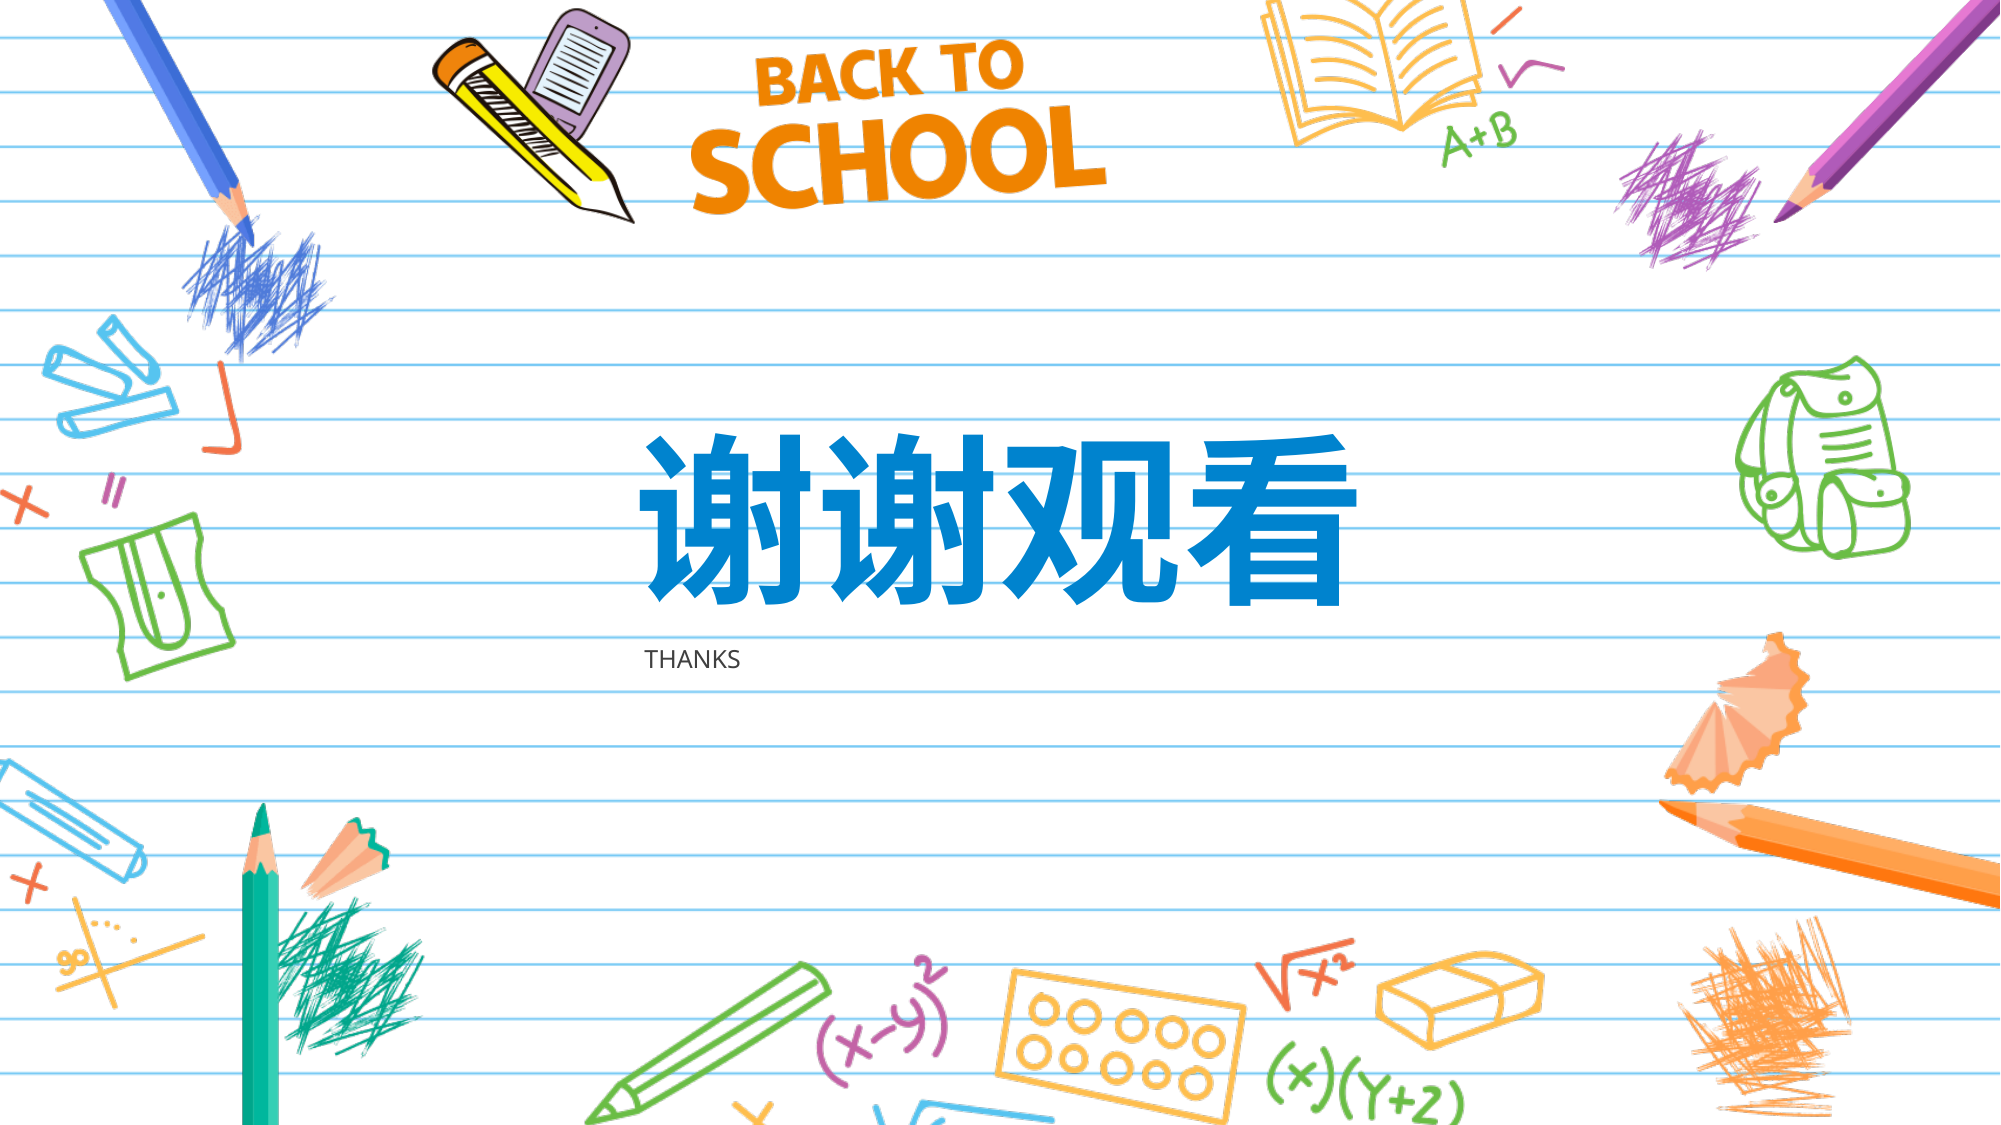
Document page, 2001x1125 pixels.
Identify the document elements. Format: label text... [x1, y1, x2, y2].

picture [0, 0, 2001, 1125]
text_box 谢谢观看 [496, 398, 1607, 634]
text_box THANKS [629, 636, 1371, 681]
